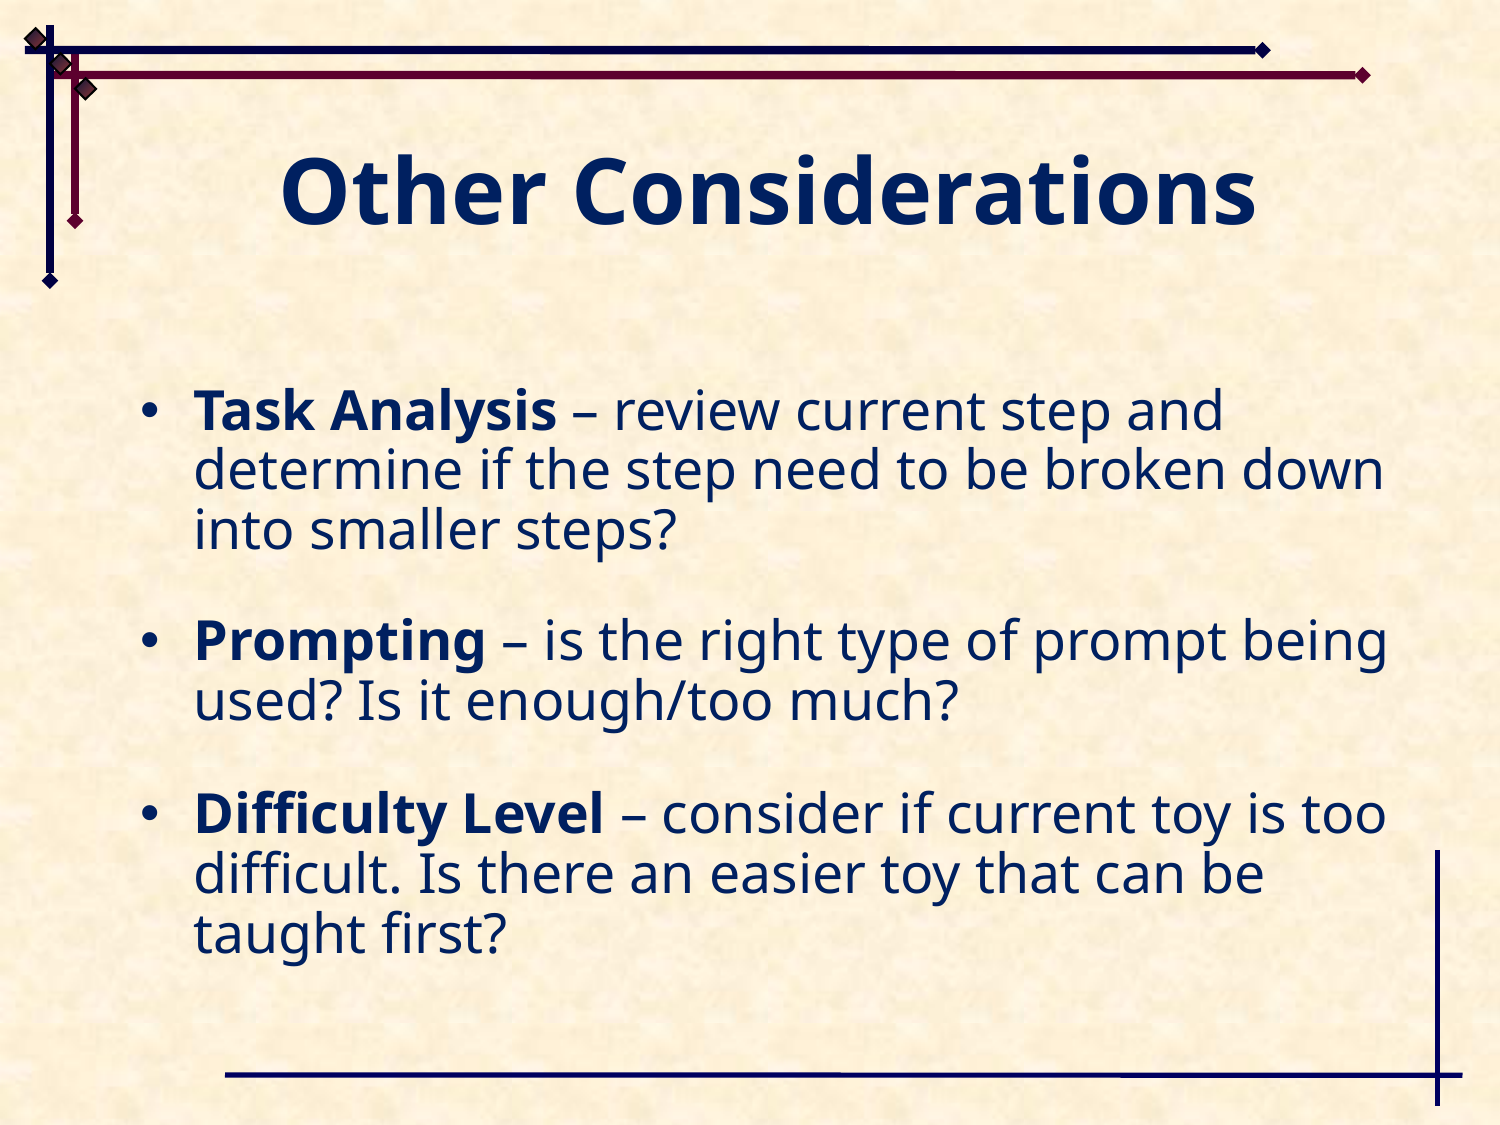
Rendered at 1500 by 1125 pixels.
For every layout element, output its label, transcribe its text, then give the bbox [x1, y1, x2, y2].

list Task Analysis – review current step and determine if the step need to be broken down into smaller steps? Prompting – is the right type of prompt being used? Is it enough/too much? Difficulty Level – consider if current toy is too difficult. Is there an easier toy that can be taught first? [125, 375, 1420, 975]
picture [0, 0, 1500, 1125]
title Other Considerations [99, 99, 1438, 275]
